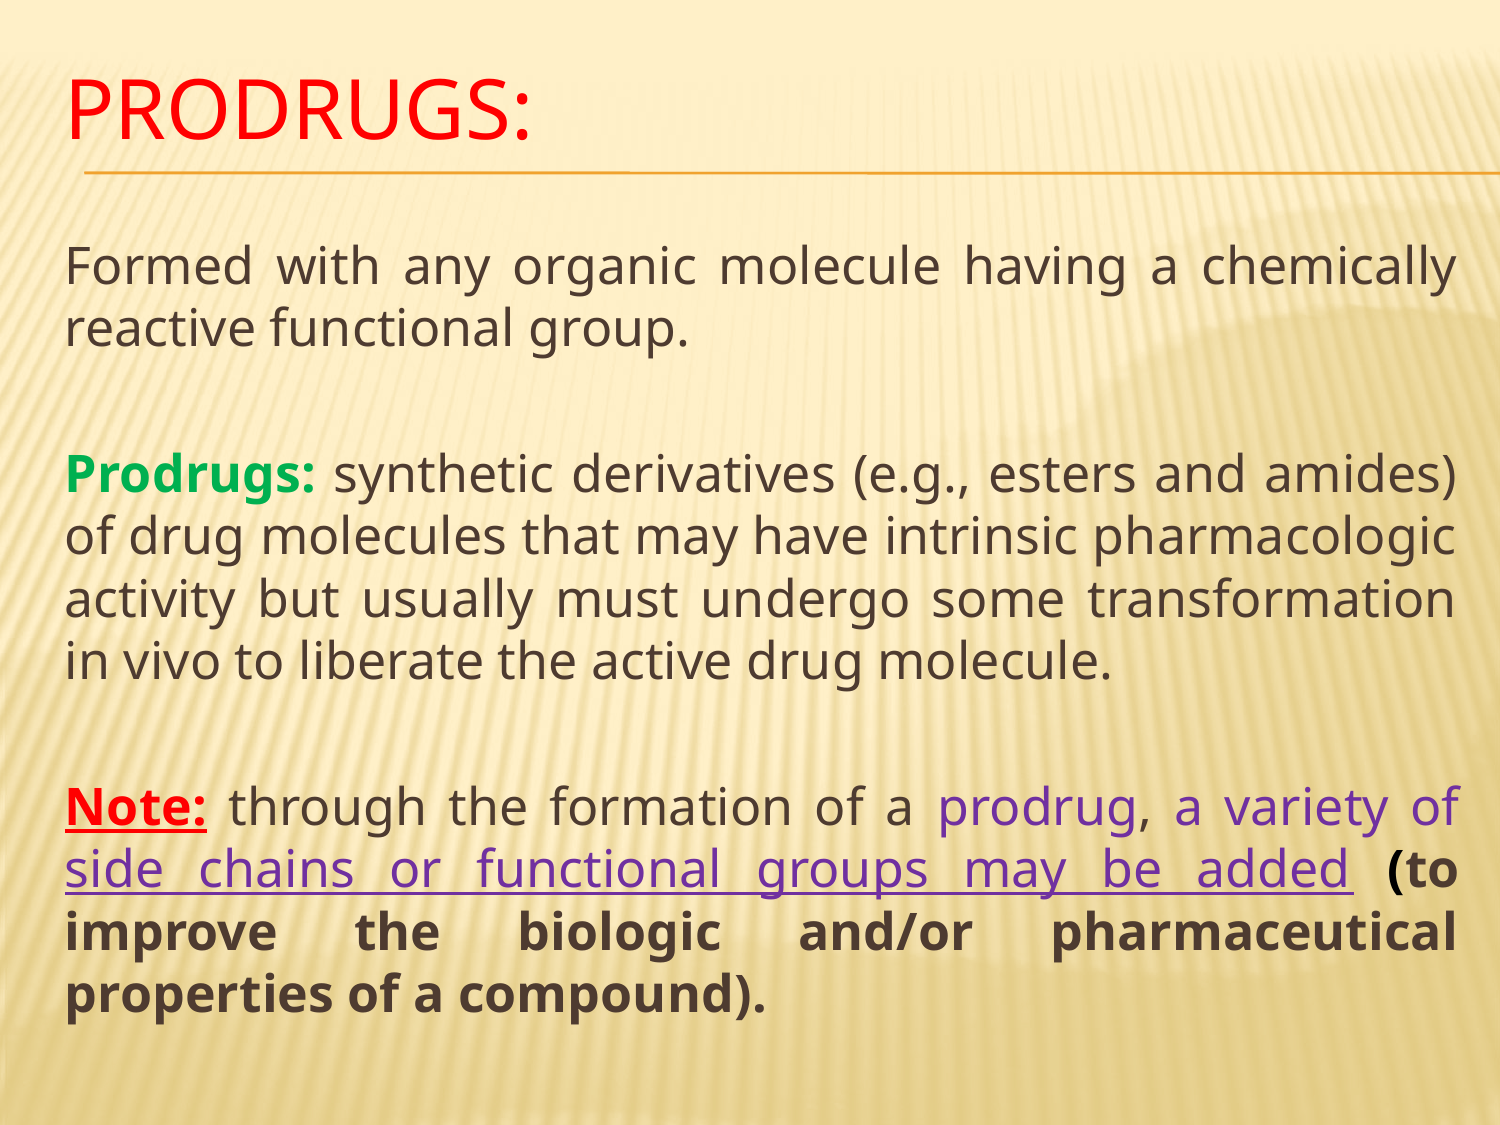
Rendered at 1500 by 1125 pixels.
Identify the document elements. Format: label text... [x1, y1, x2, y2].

title Prodrugs: [50, 37, 1475, 175]
list Formed with any organic molecule having a chemically reactive functional group. Prodrugs: synthetic derivatives (e.g., esters and amides) of drug molecules that may have intrinsic pharmacologic activity but usually must undergo some transformation in vivo to liberate the active drug molecule. Note: through the formation of a prodrug, a variety of side chains or functional groups may be added (to improve the biologic and/or pharmaceutical properties of a compound). [50, 224, 1475, 1075]
